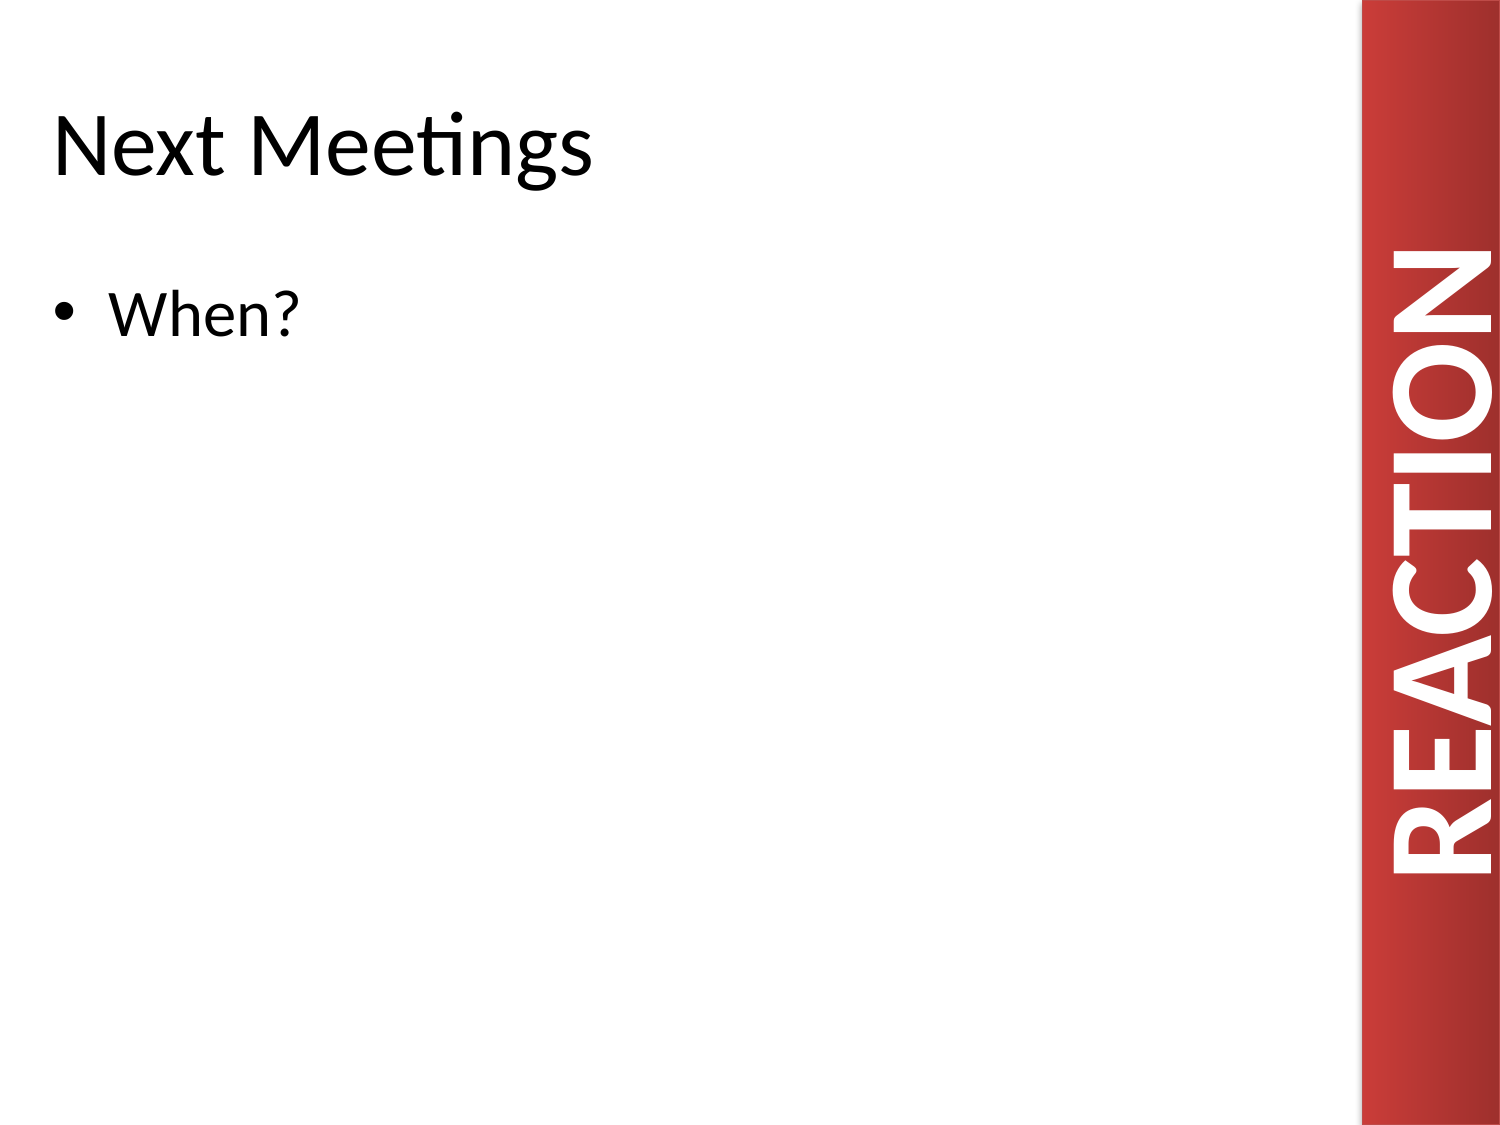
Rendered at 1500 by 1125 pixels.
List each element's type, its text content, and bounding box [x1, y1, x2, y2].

title Next Meetings [37, 44, 1388, 233]
list When? [37, 262, 1388, 1006]
